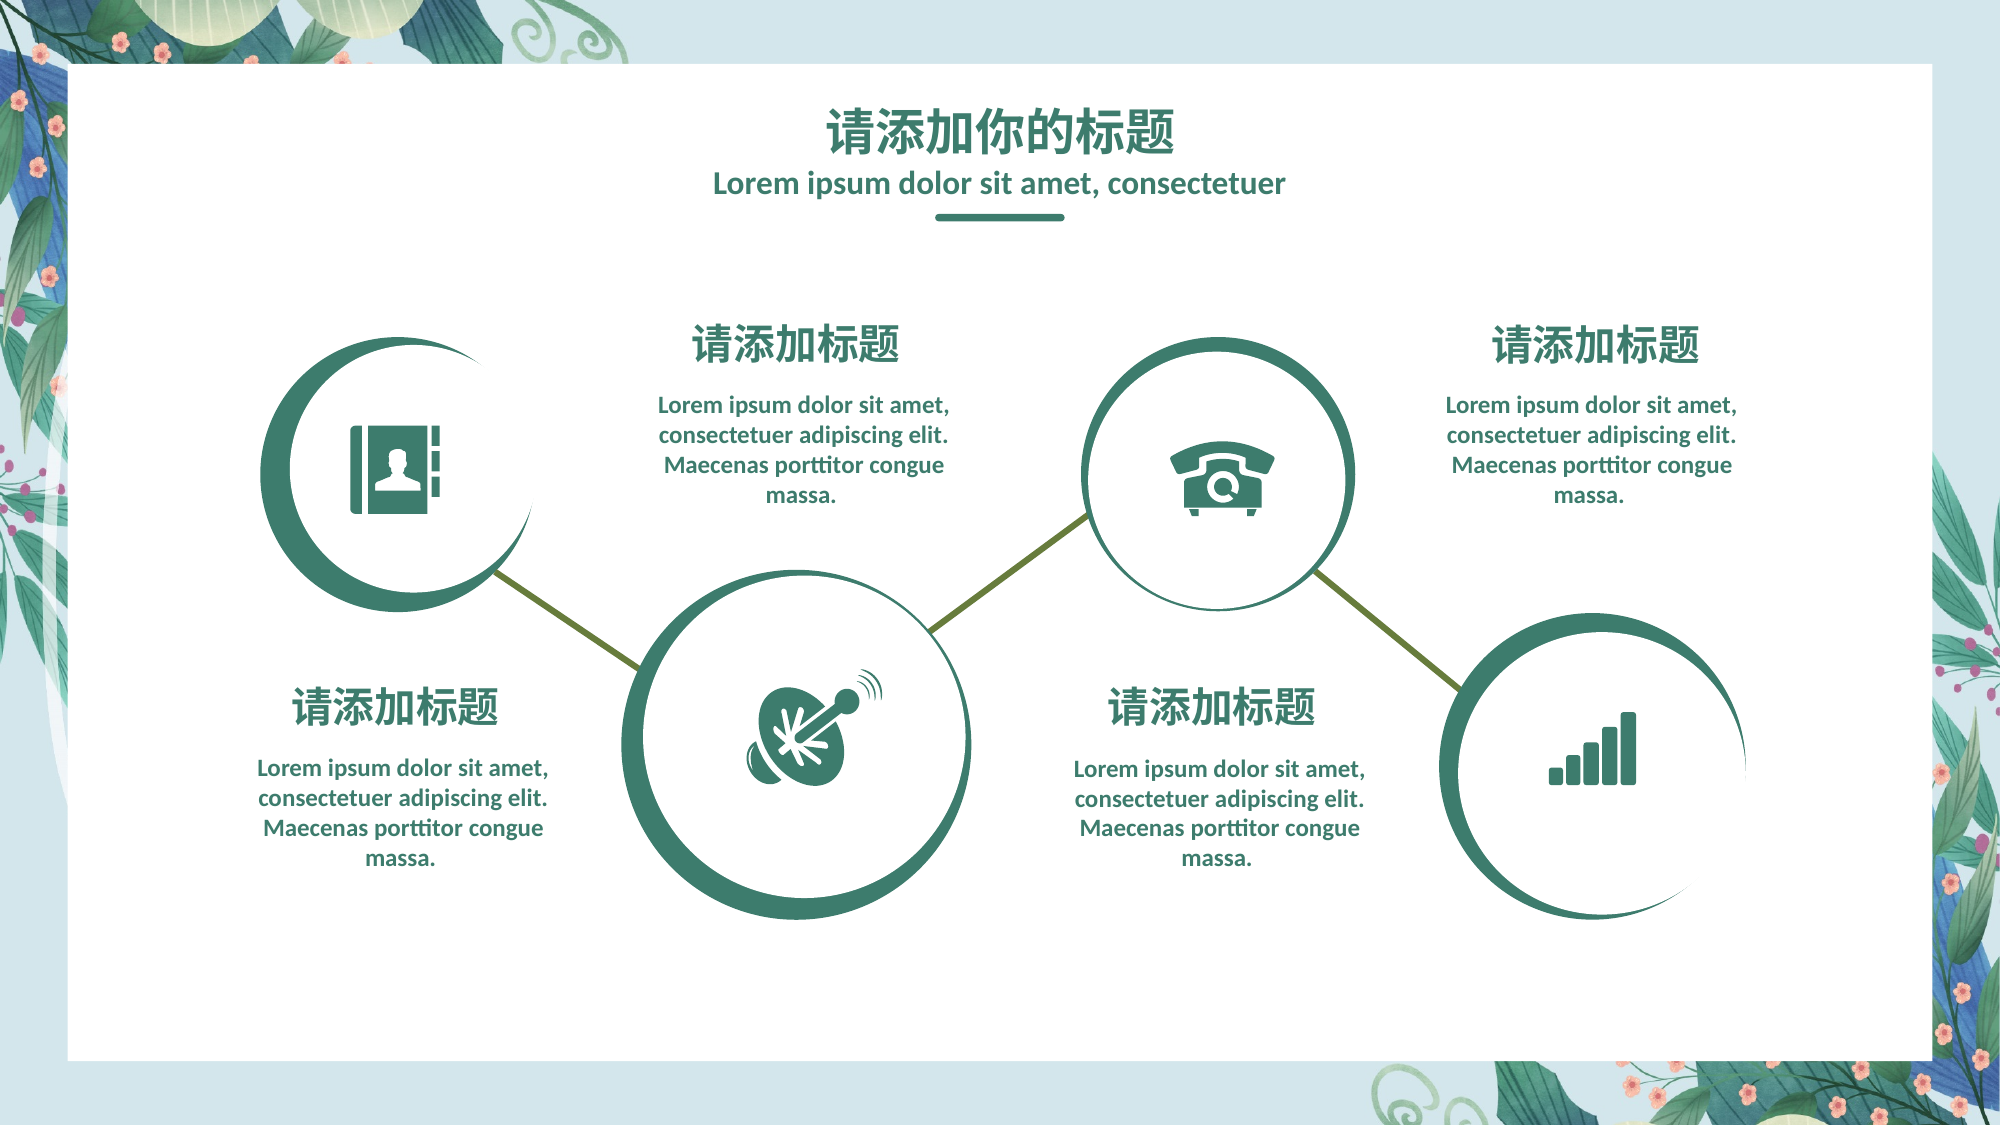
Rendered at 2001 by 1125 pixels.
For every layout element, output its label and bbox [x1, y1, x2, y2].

text_box [1439, 613, 1746, 920]
text_box [1315, 571, 1467, 695]
text_box [1080, 336, 1356, 612]
picture [0, 0, 2000, 1125]
text_box [260, 337, 538, 613]
text_box [621, 569, 972, 920]
text_box [914, 509, 1096, 643]
text_box [494, 571, 621, 682]
